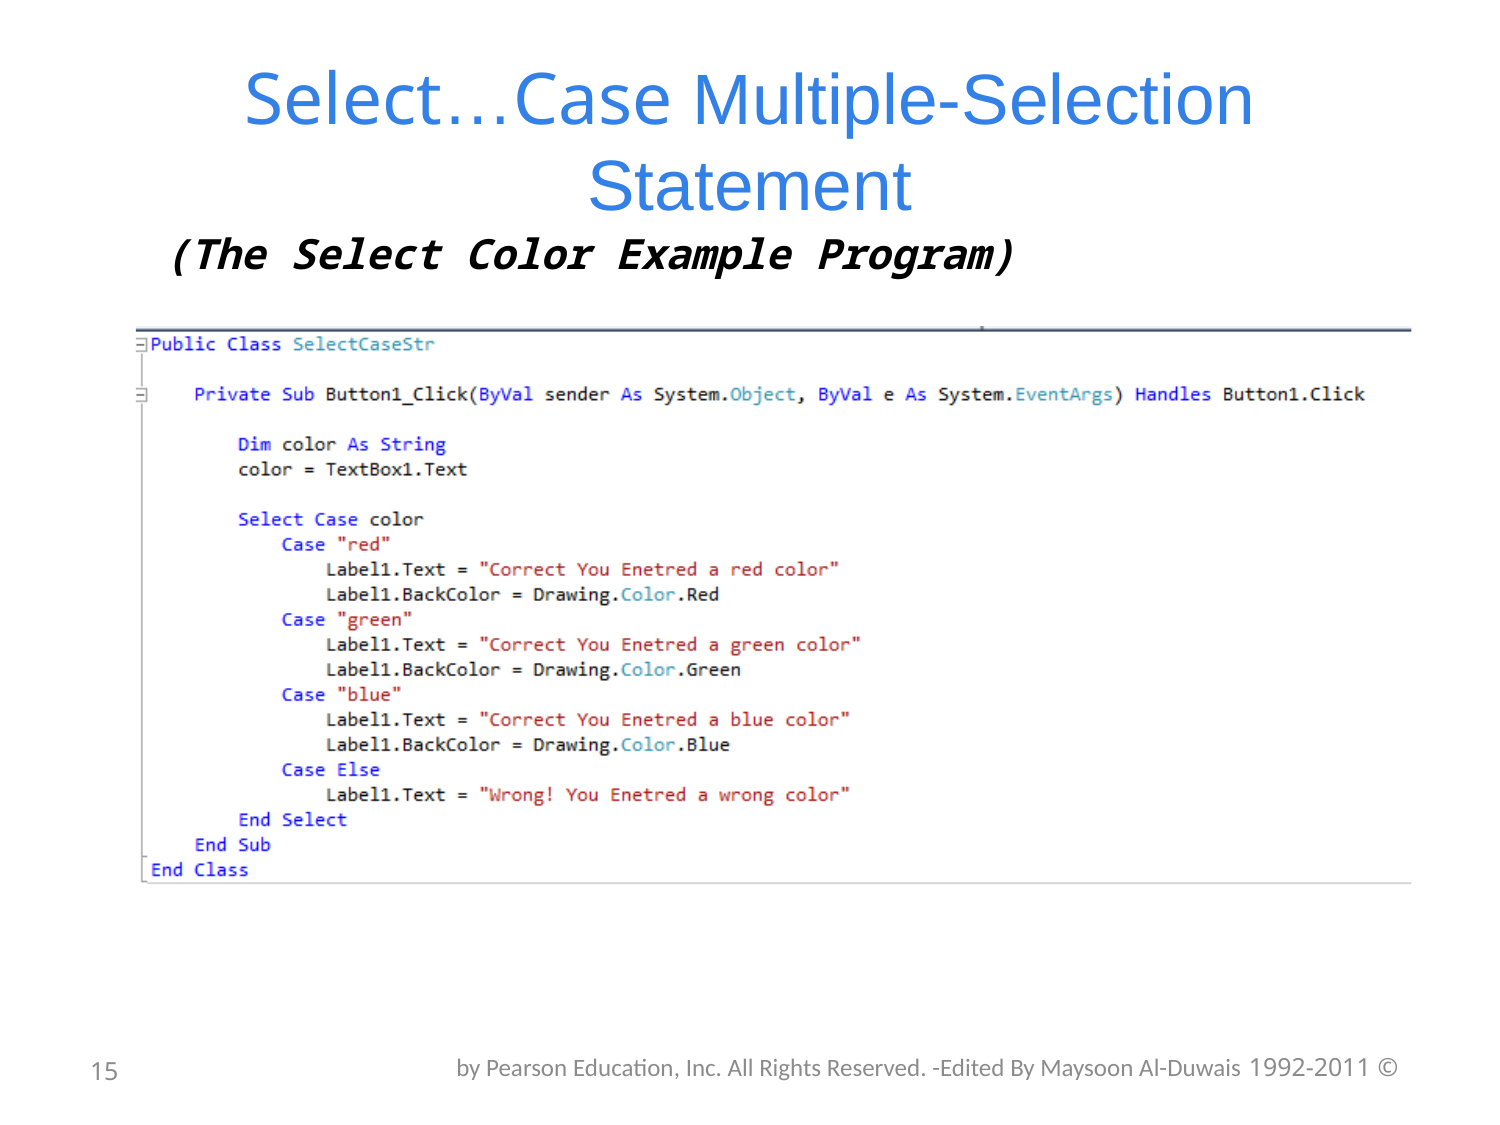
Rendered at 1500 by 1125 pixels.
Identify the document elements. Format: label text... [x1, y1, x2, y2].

picture [135, 326, 1412, 894]
title Select…Case Multiple-Selection Statement [75, 45, 1425, 233]
slide_number 15 [75, 1042, 425, 1103]
footer © 1992-2011 by Pearson Education, Inc. All Rights Reserved. -Edited By Maysoon Al-Duwais [431, 1046, 1424, 1087]
list (The Select Color Example Program) [150, 219, 1500, 403]
